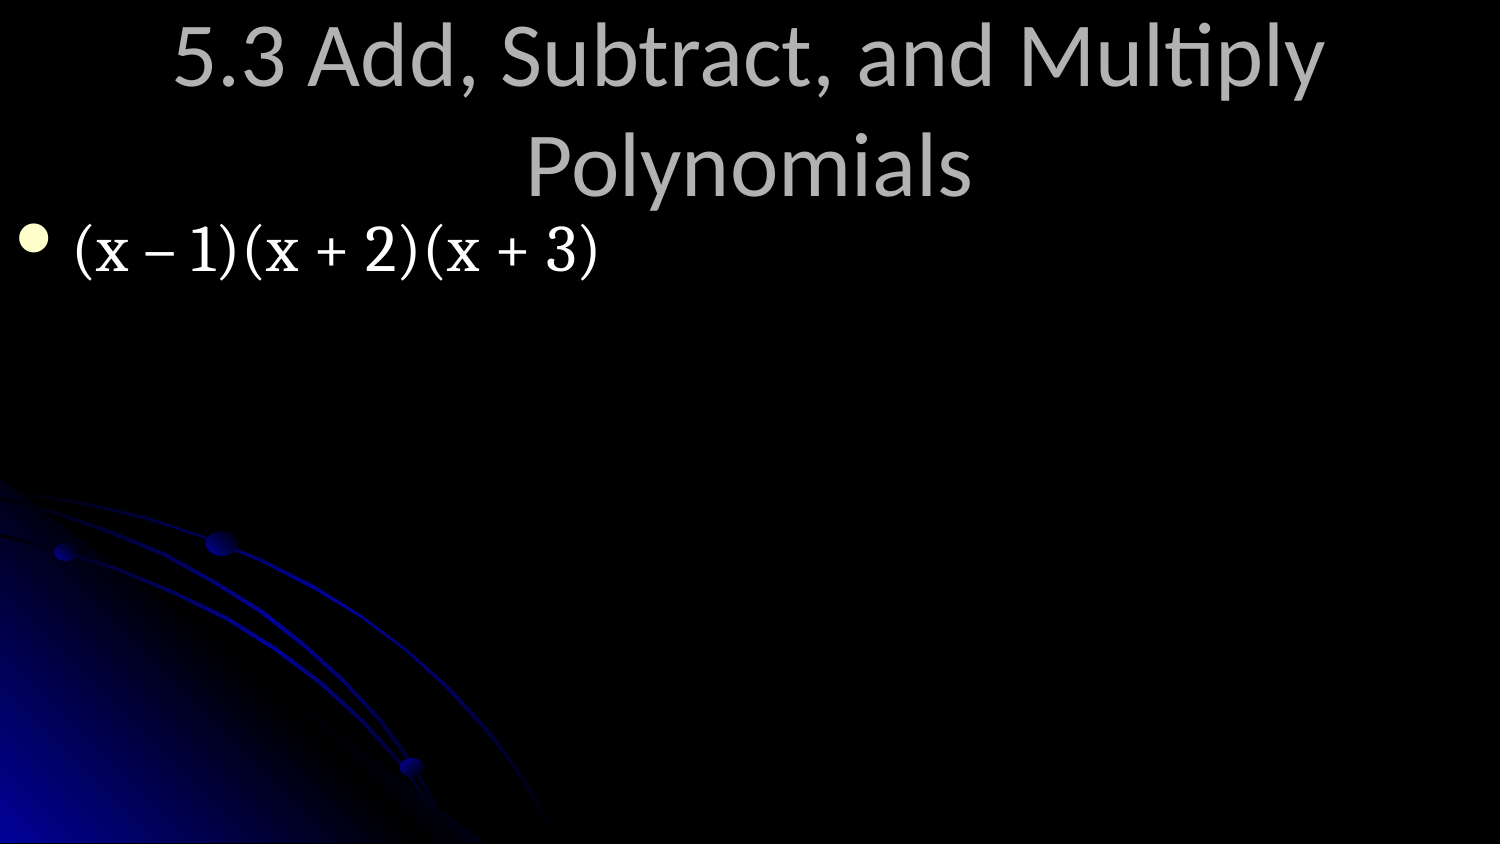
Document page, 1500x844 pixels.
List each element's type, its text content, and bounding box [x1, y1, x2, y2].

list (x – 1)(x + 2)(x + 3) [0, 196, 1500, 755]
title 5.3 Add, Subtract, and Multiply Polynomials [0, 33, 1500, 175]
